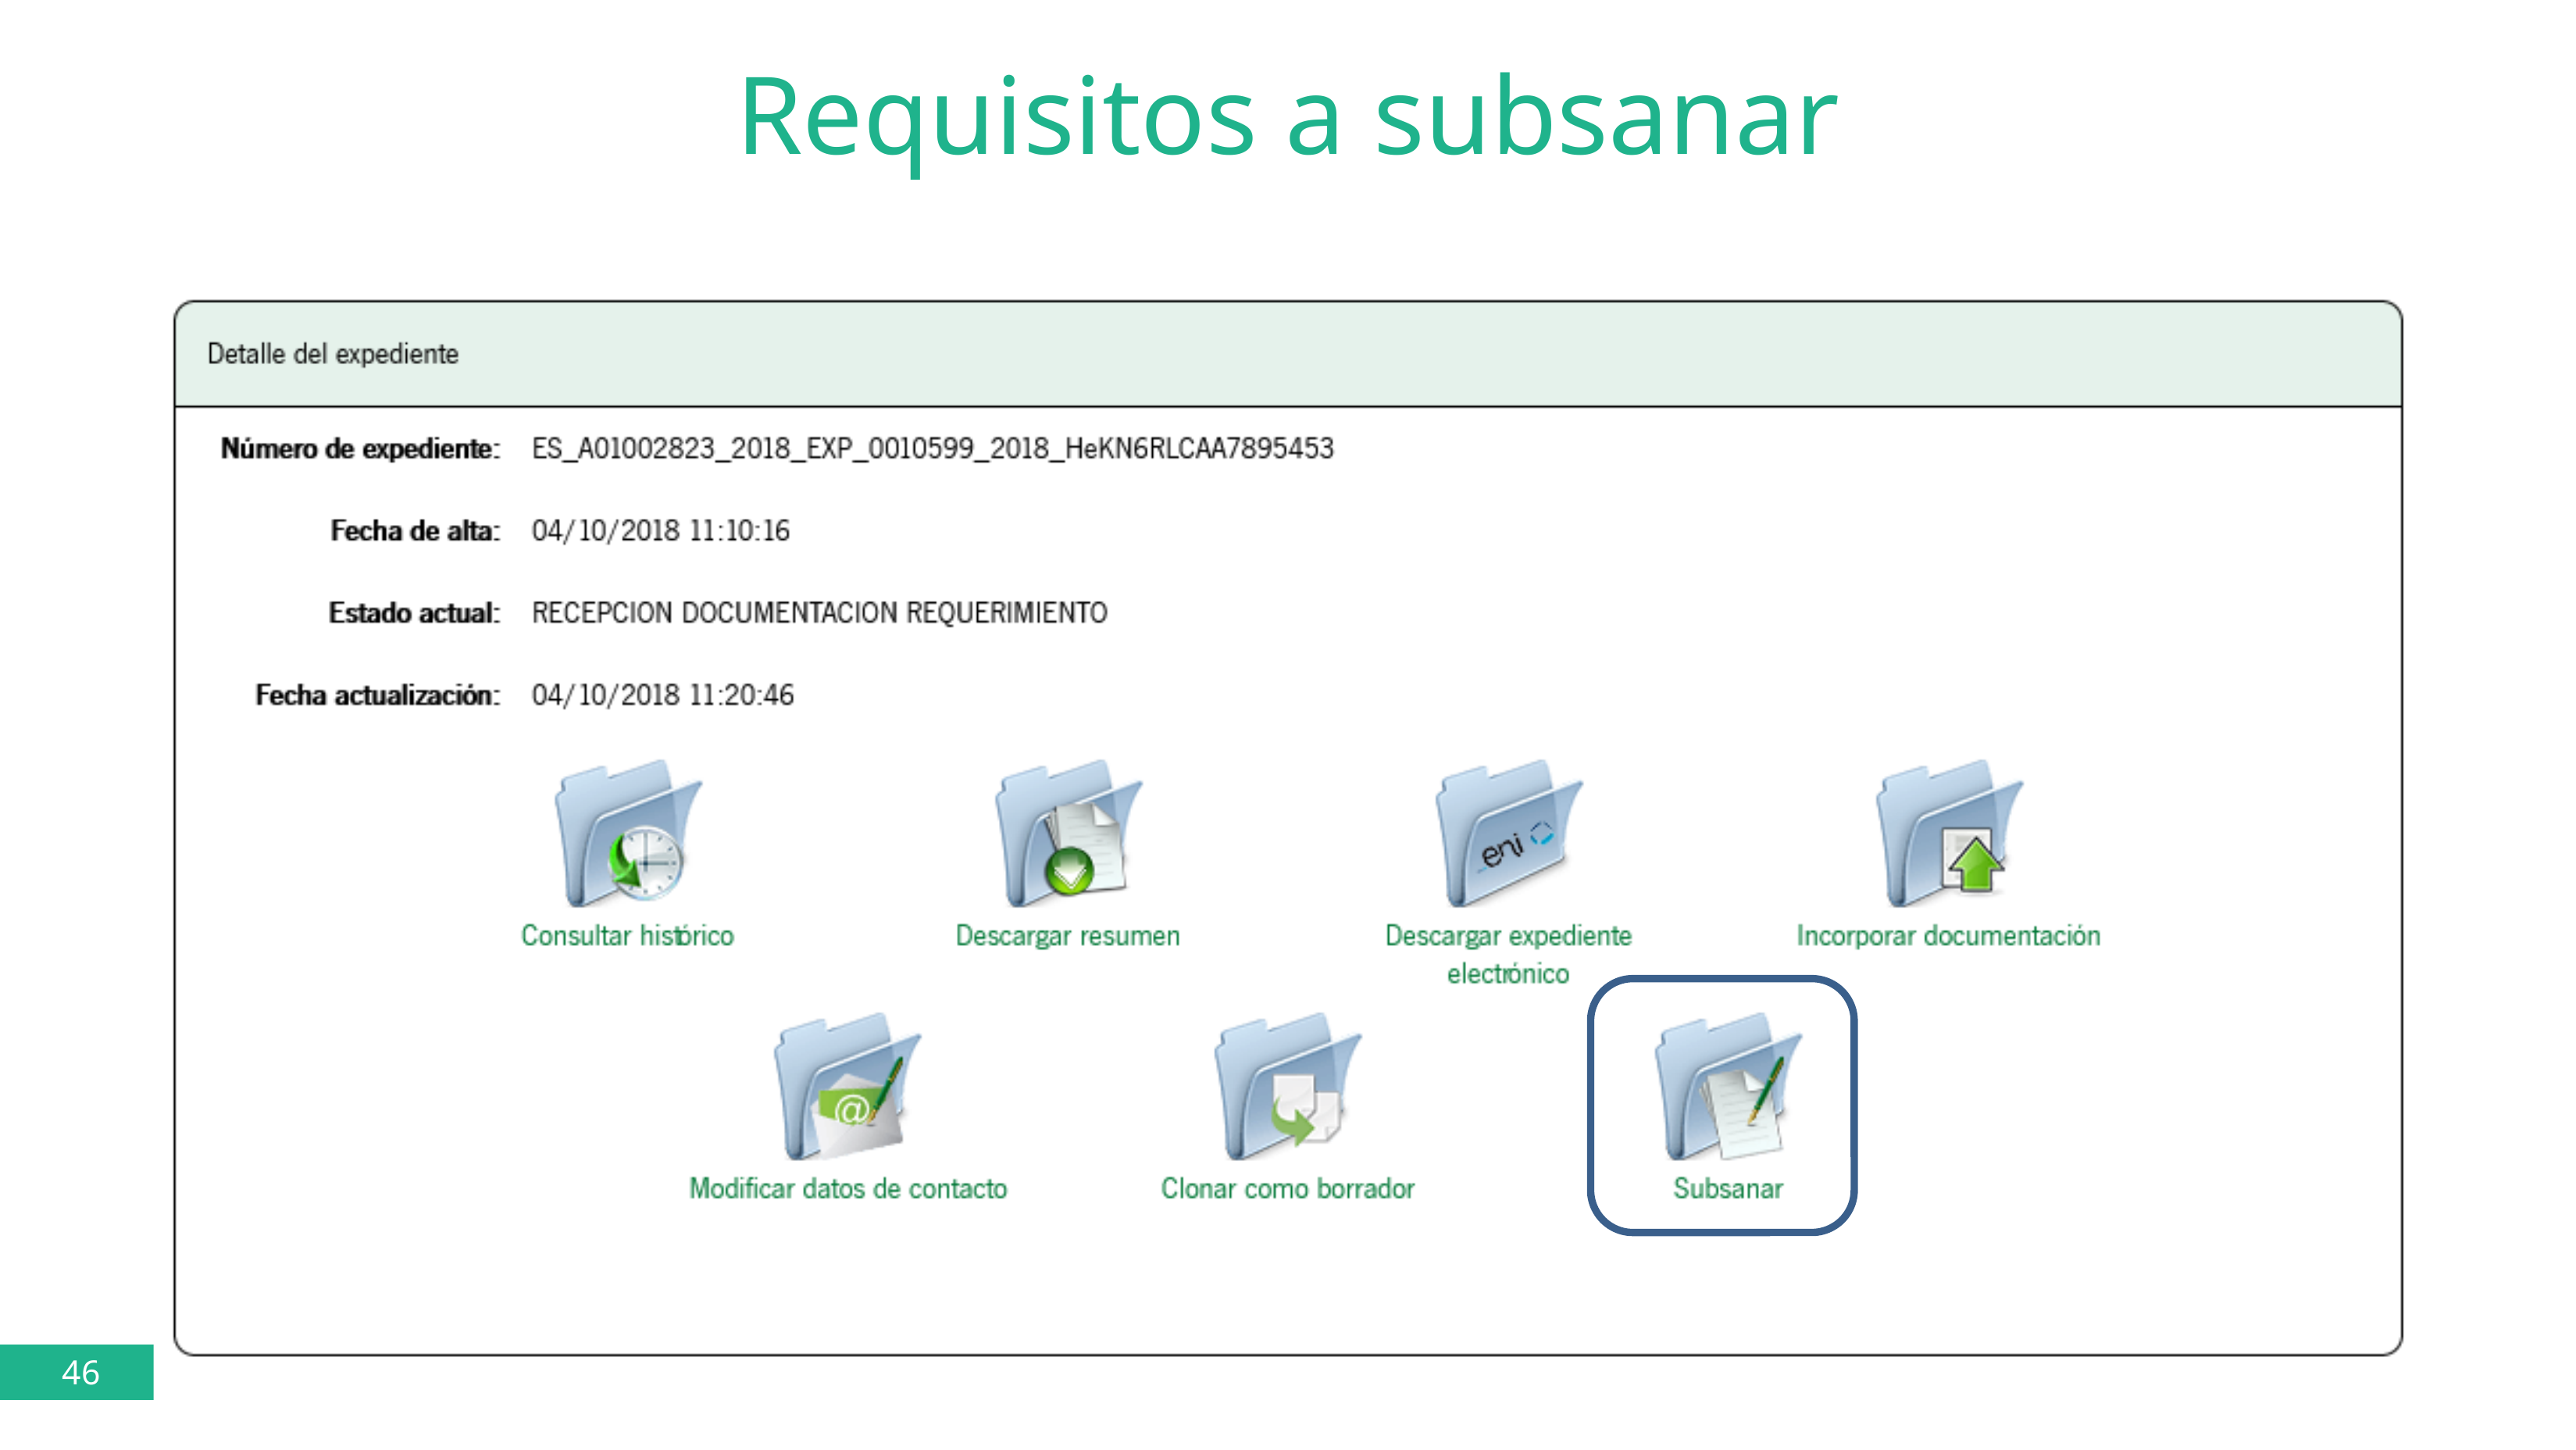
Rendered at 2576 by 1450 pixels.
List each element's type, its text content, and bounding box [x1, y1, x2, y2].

picture [168, 295, 2408, 1363]
slide_number 46 [41, 1351, 112, 1394]
text_box Requisitos a subsanar [0, 41, 2576, 182]
text_box [0, 1345, 154, 1400]
